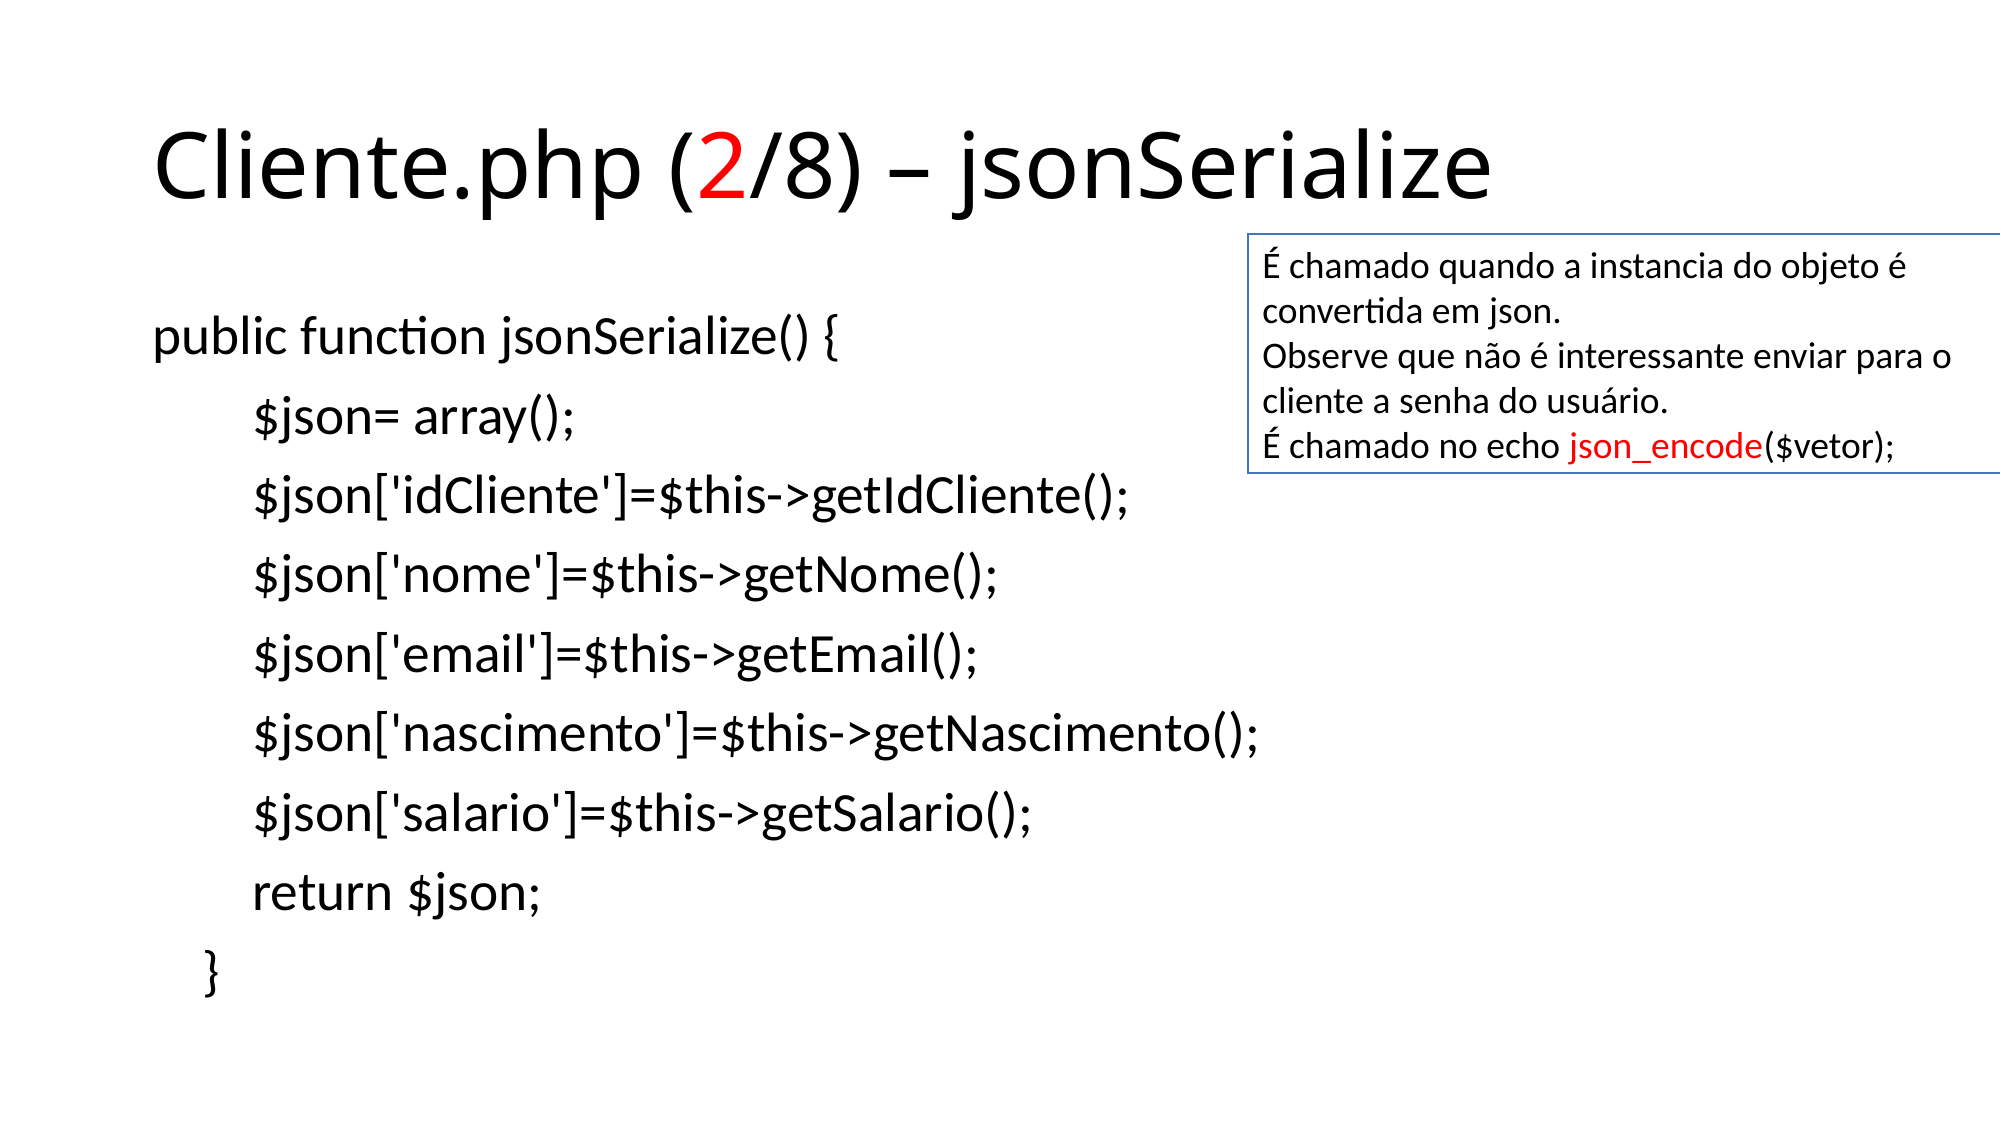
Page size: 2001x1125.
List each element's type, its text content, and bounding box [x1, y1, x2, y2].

text_box É chamado quando a instancia do objeto é convertida em json. Observe que não é interessante enviar para o cliente a senha do usuário. É chamado no echo json_encode($vetor); [1247, 233, 2000, 474]
title Cliente.php (2/8) – jsonSerialize [137, 59, 1863, 278]
list public function jsonSerialize() { $json= array(); $json['idCliente']=$this->getIdCliente(); $json['nome']=$this->getNome(); $json['email']=$this->getEmail(); $json['nascimento']=$this->getNascimento(); $json['salario']=$this->getSalario(); return $json; } [137, 299, 1863, 1014]
